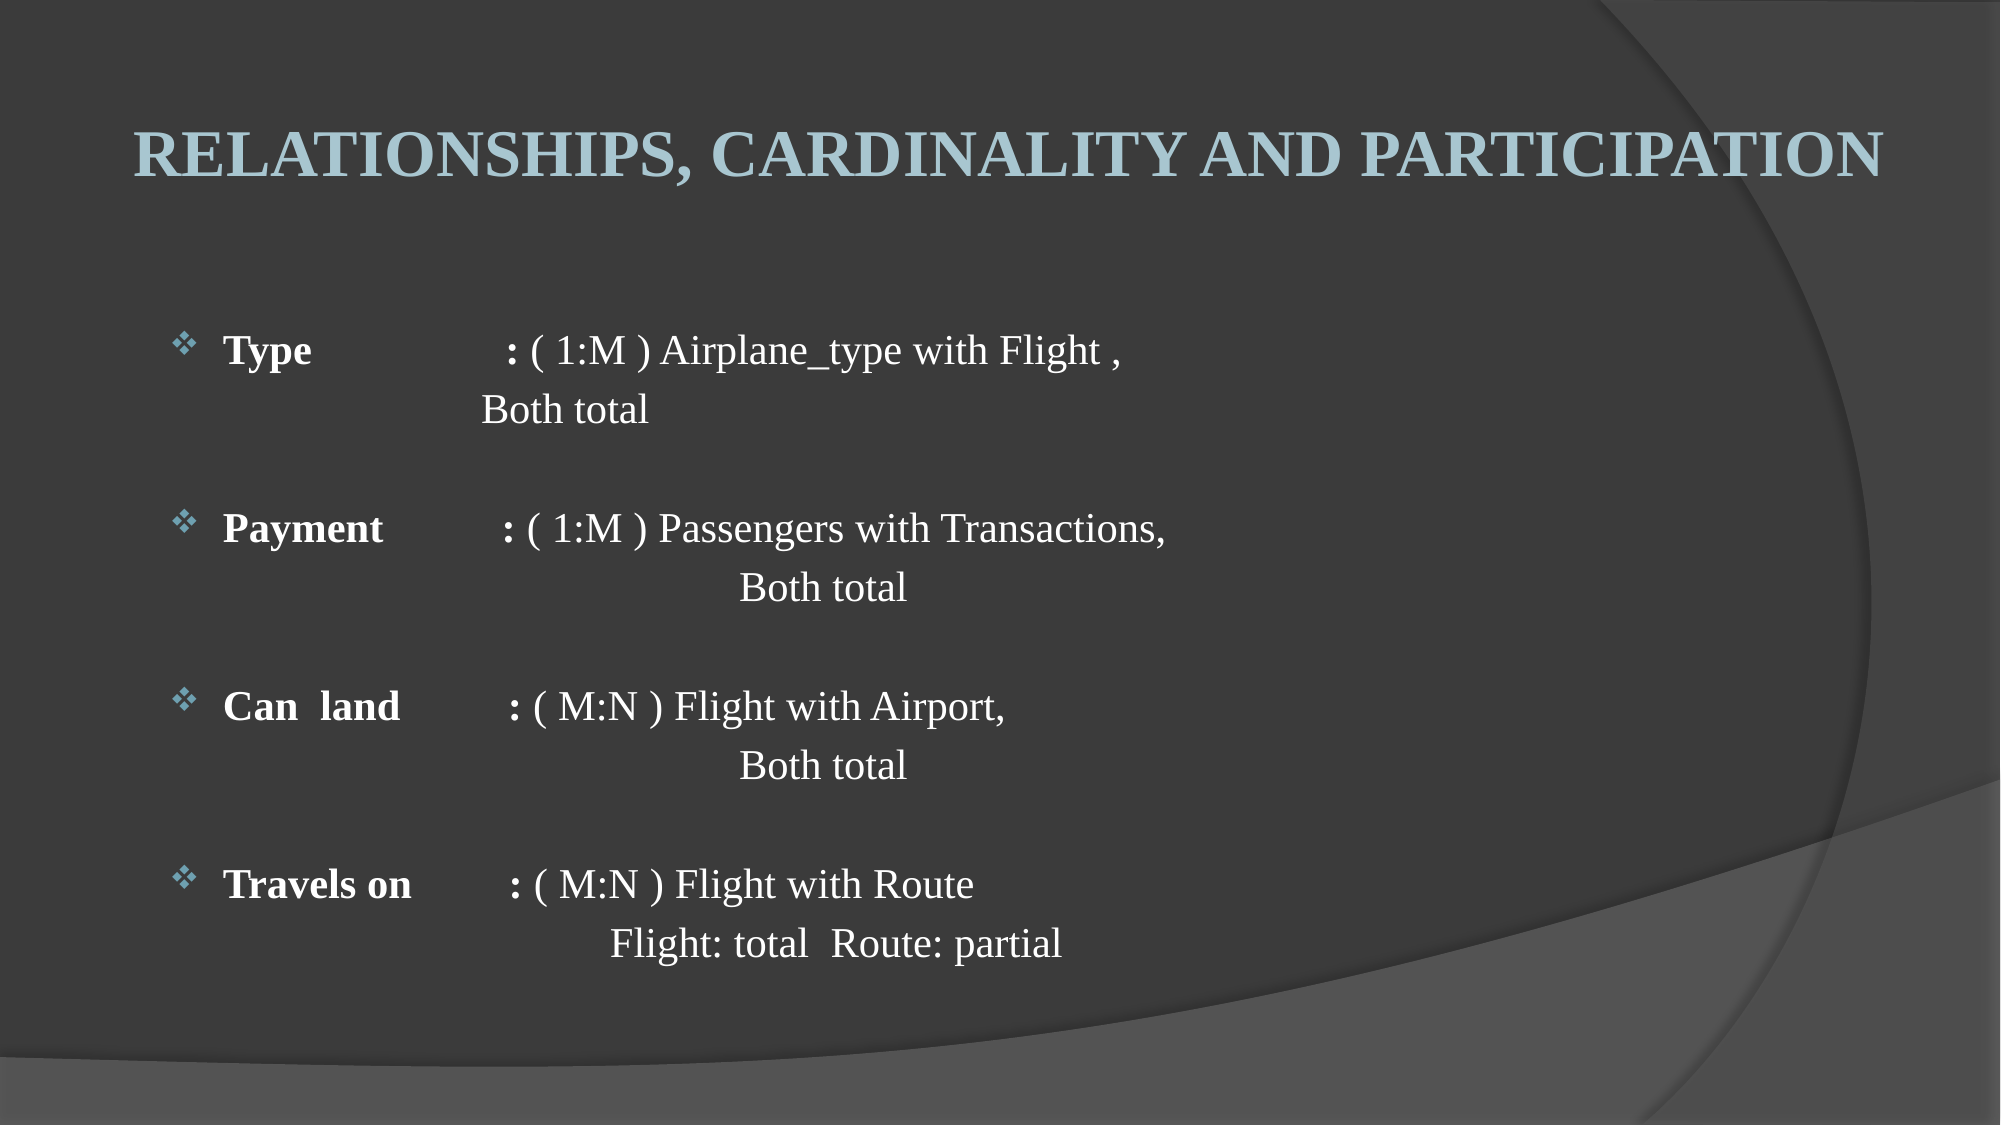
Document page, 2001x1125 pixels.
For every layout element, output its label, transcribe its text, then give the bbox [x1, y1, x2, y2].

list Type : ( 1:M ) Airplane_type with Flight , Both total Payment : ( 1:M ) Passengers with Transactions, Both total Can land : ( M:N ) Flight with Airport, Both total Travels on : ( M:N ) Flight with Route Flight: total Route: partial [149, 314, 1520, 1041]
title RELATIONSHIPS, CARDINALITY AND PARTICIPATION [125, 80, 1934, 220]
